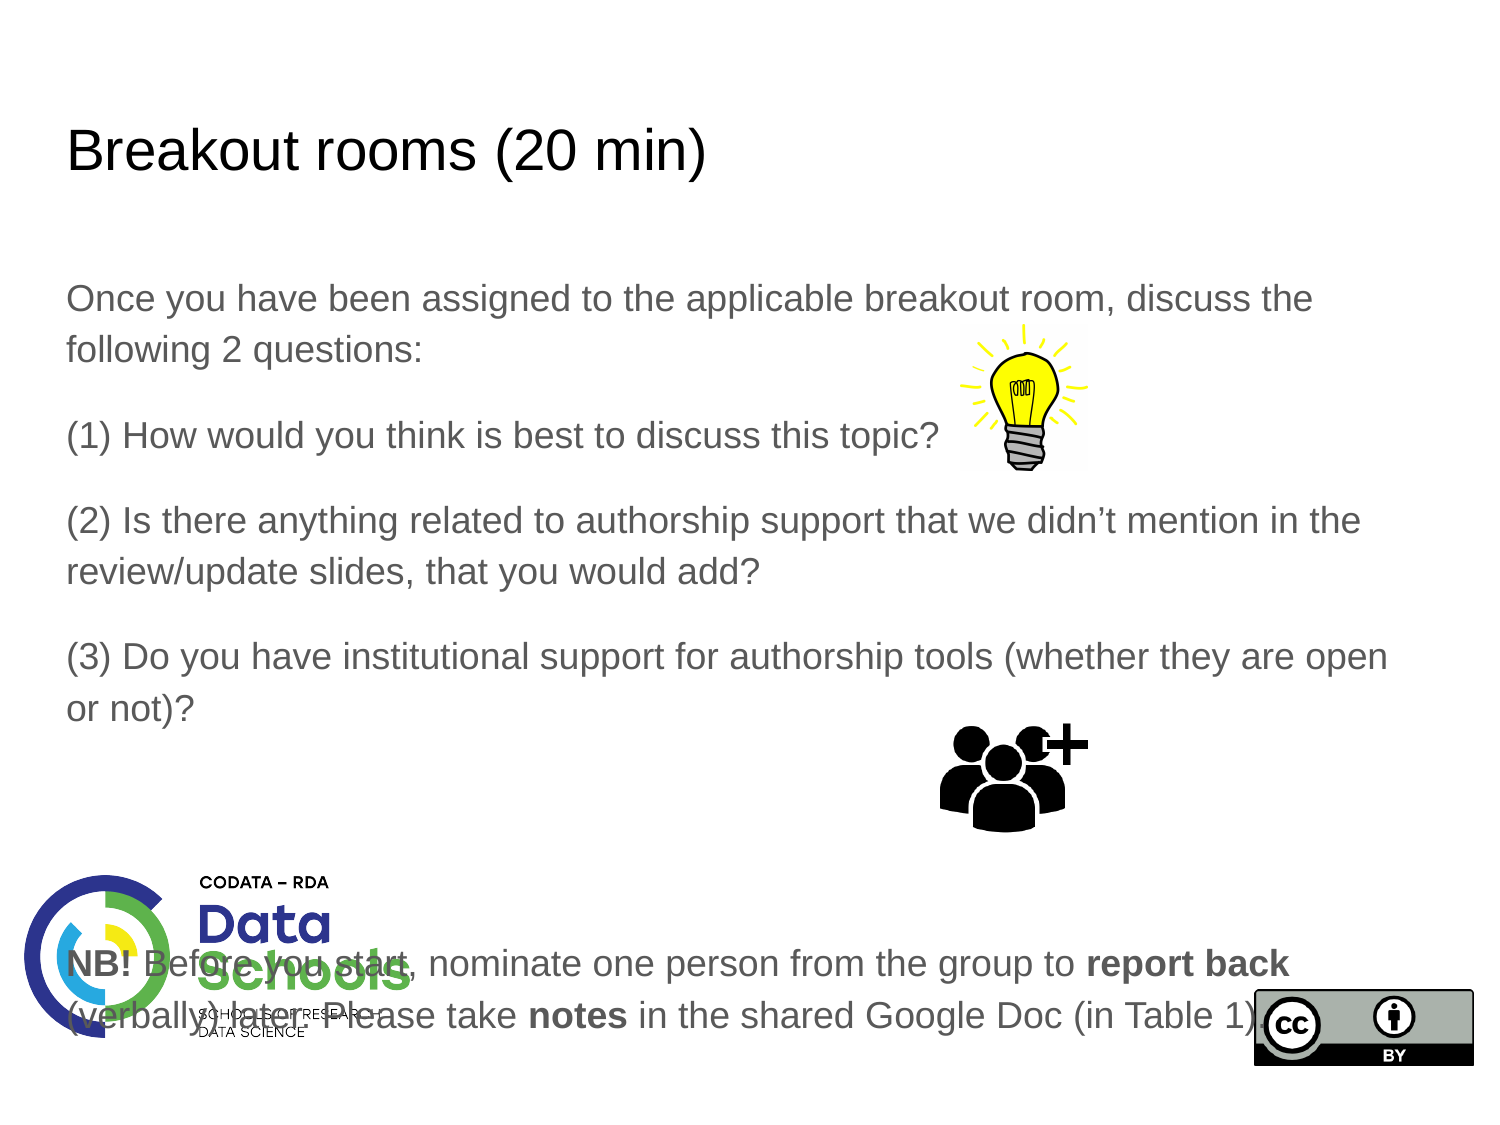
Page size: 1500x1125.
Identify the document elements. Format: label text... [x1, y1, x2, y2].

picture [24, 875, 411, 1038]
title Breakout rooms (20 min) [51, 97, 1449, 223]
picture [960, 323, 1088, 472]
list Once you have been assigned to the applicable breakout room, discuss the following 2 questions: (1) How would you think is best to discuss this topic? (2) Is there anything related to authorship support that we didn’t mention in the review/update slides, that you would add? (3) Do you have institutional support for authorship tools (whether they are open or not)? NB! Before you start, nominate one person from the group to report back (verbally) later. Please take notes in the shared Google Doc (in Table 1). [51, 252, 1418, 821]
picture [940, 701, 1088, 850]
picture [1254, 988, 1474, 1066]
